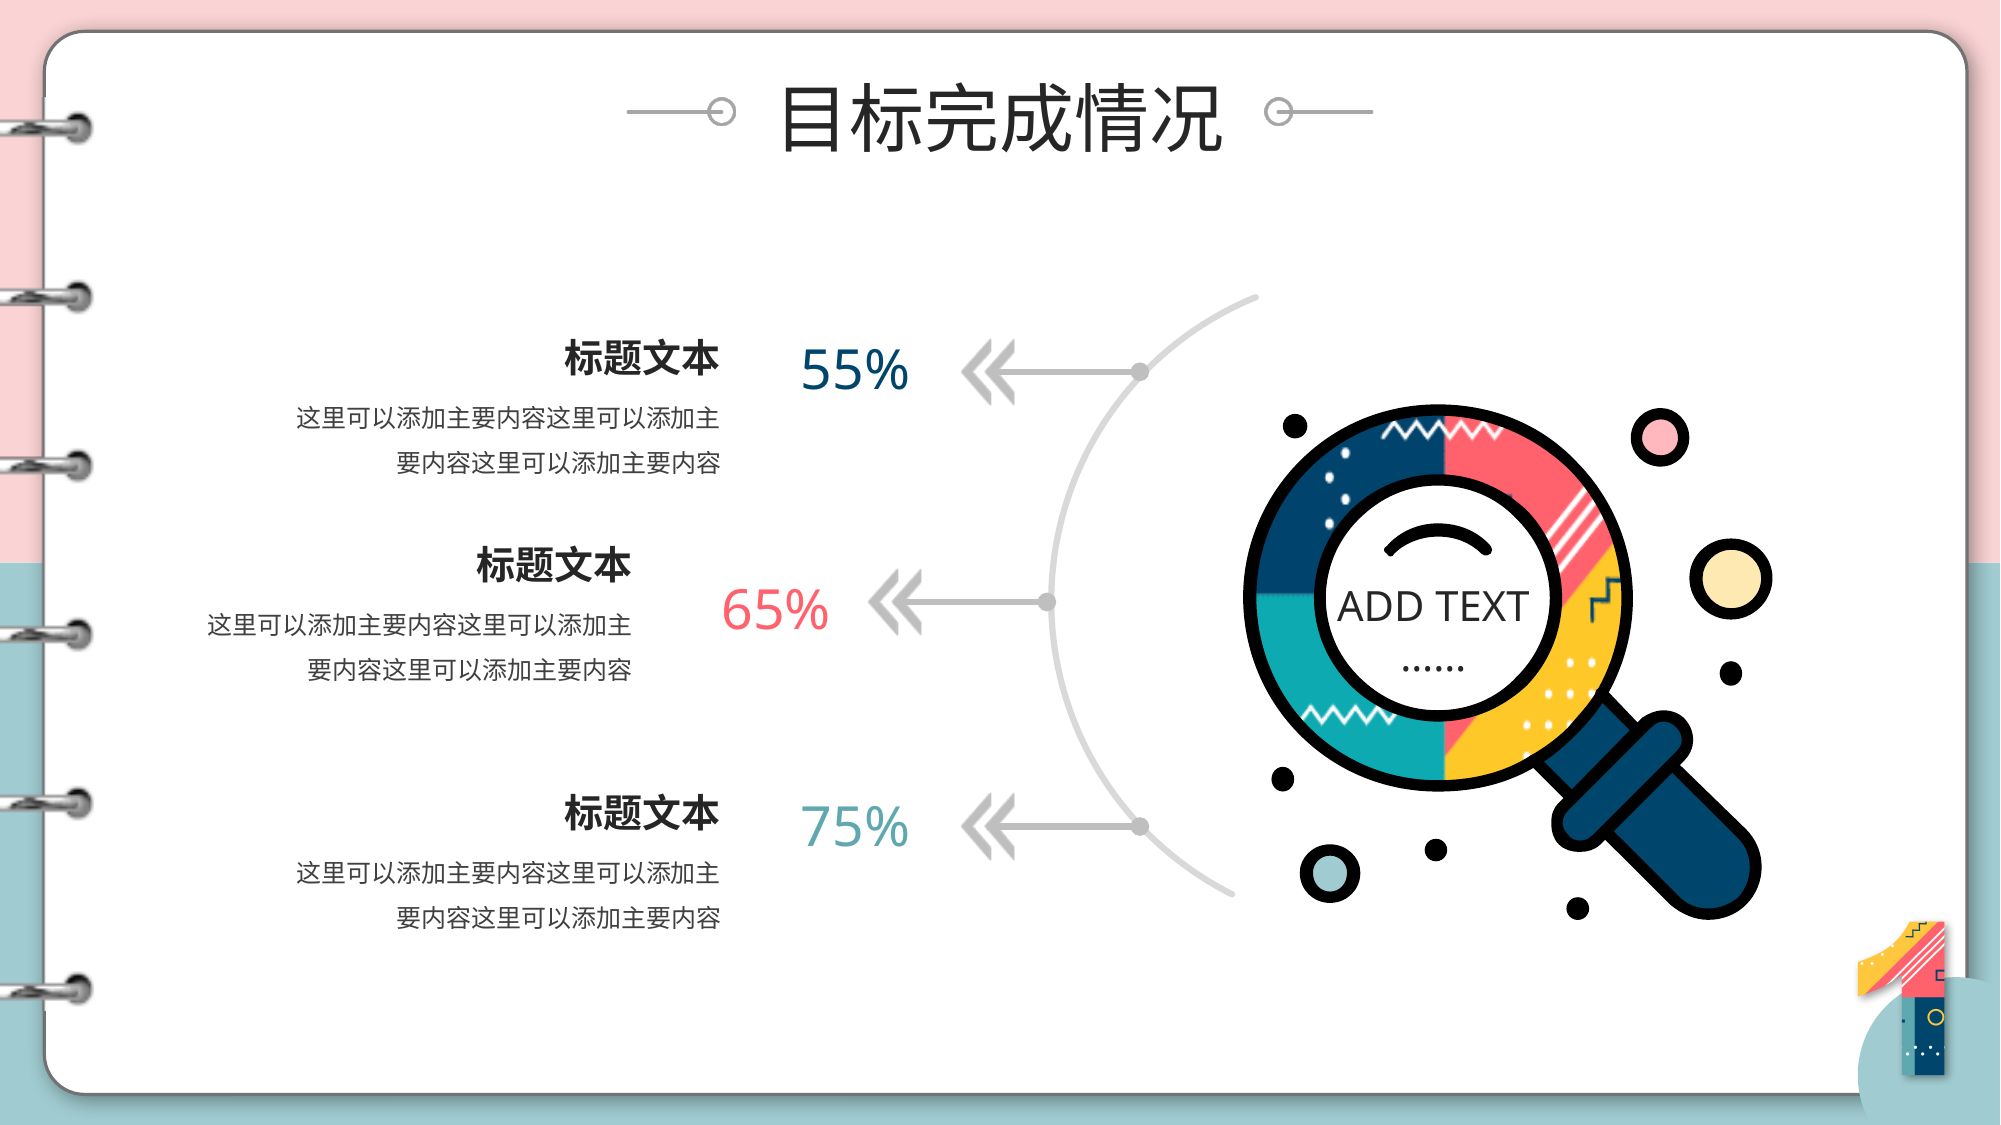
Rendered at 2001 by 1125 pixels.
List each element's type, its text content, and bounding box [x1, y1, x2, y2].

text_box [274, 326, 736, 484]
text_box [1856, 976, 2000, 1125]
picture [0, 97, 485, 1011]
text_box 65% [648, 566, 846, 649]
text_box 目标完成情况 [678, 64, 1322, 169]
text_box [1689, 538, 1773, 620]
picture [1857, 921, 1945, 1076]
picture [707, 97, 736, 126]
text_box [186, 533, 648, 691]
picture [1263, 97, 1293, 126]
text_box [867, 568, 1047, 636]
text_box 75% [736, 783, 925, 865]
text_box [960, 792, 1140, 860]
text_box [274, 781, 736, 939]
text_box 55% [736, 327, 925, 409]
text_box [960, 338, 1140, 406]
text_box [1299, 844, 1361, 903]
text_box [1630, 408, 1690, 467]
text_box [1050, 296, 1294, 895]
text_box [1231, 391, 1767, 920]
